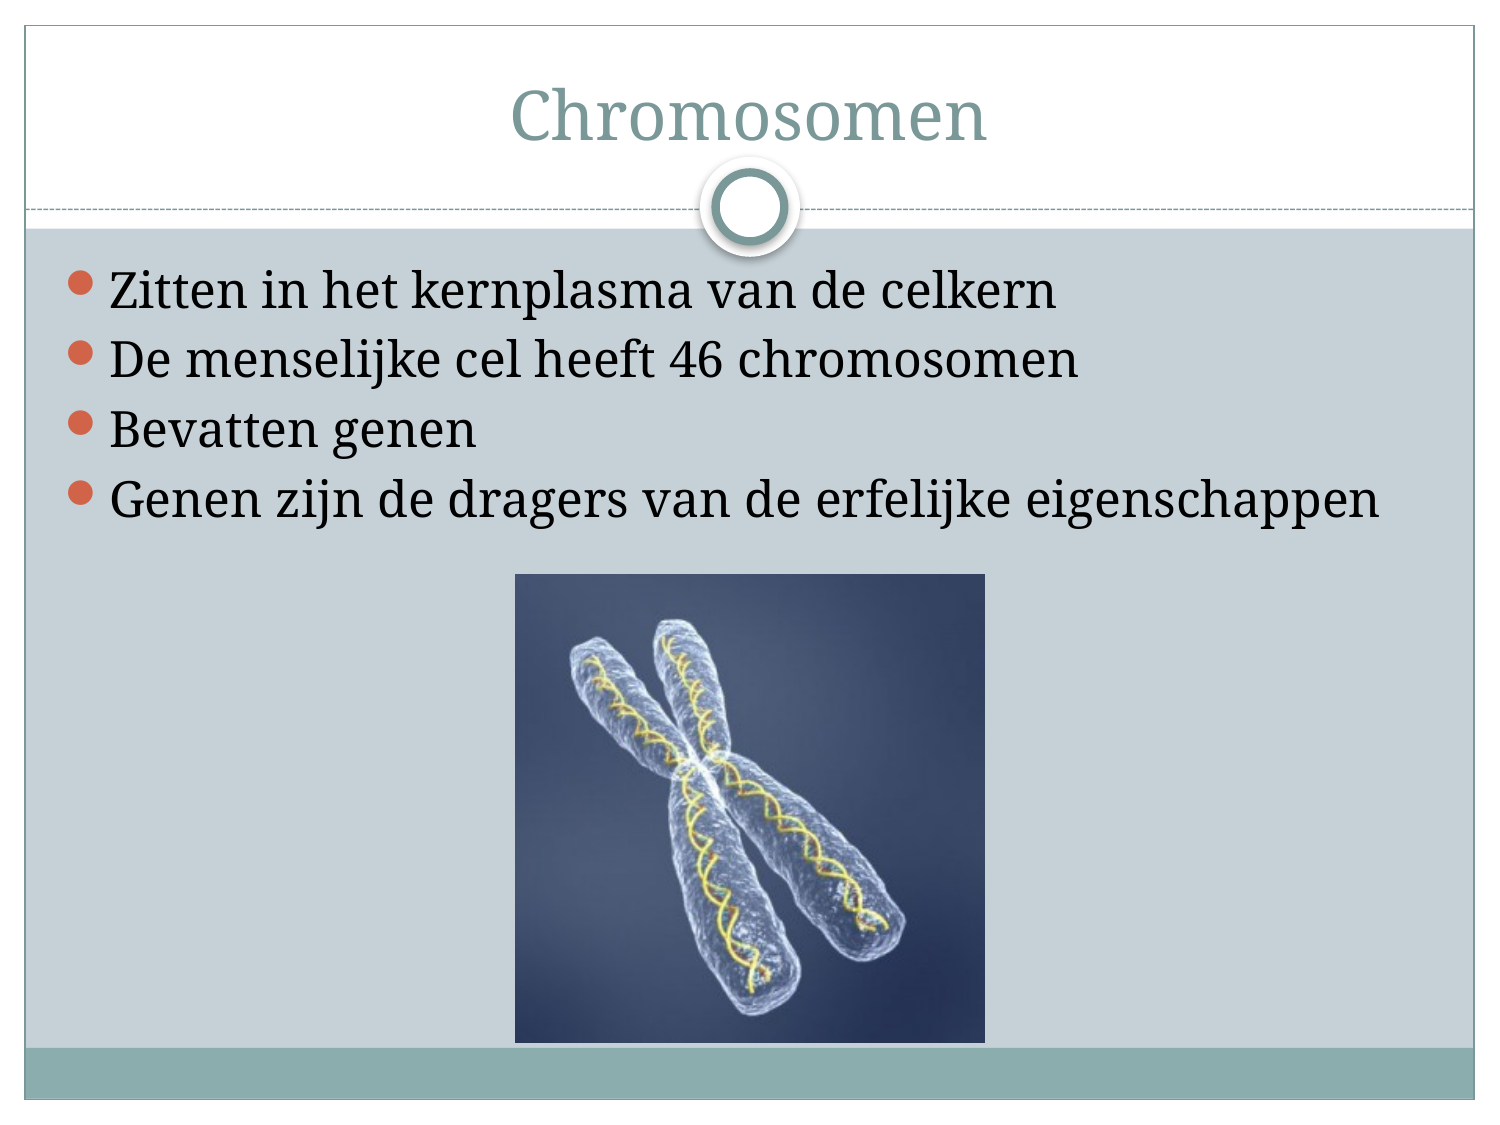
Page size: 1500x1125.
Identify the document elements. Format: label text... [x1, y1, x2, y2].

picture [515, 573, 985, 1044]
list Zitten in het kernplasma van de celkern De menselijke cel heeft 46 chromosomen Bevatten genen Genen zijn de dragers van de erfelijke eigenschappen [49, 250, 1445, 1001]
title Chromosomen [49, 37, 1450, 163]
